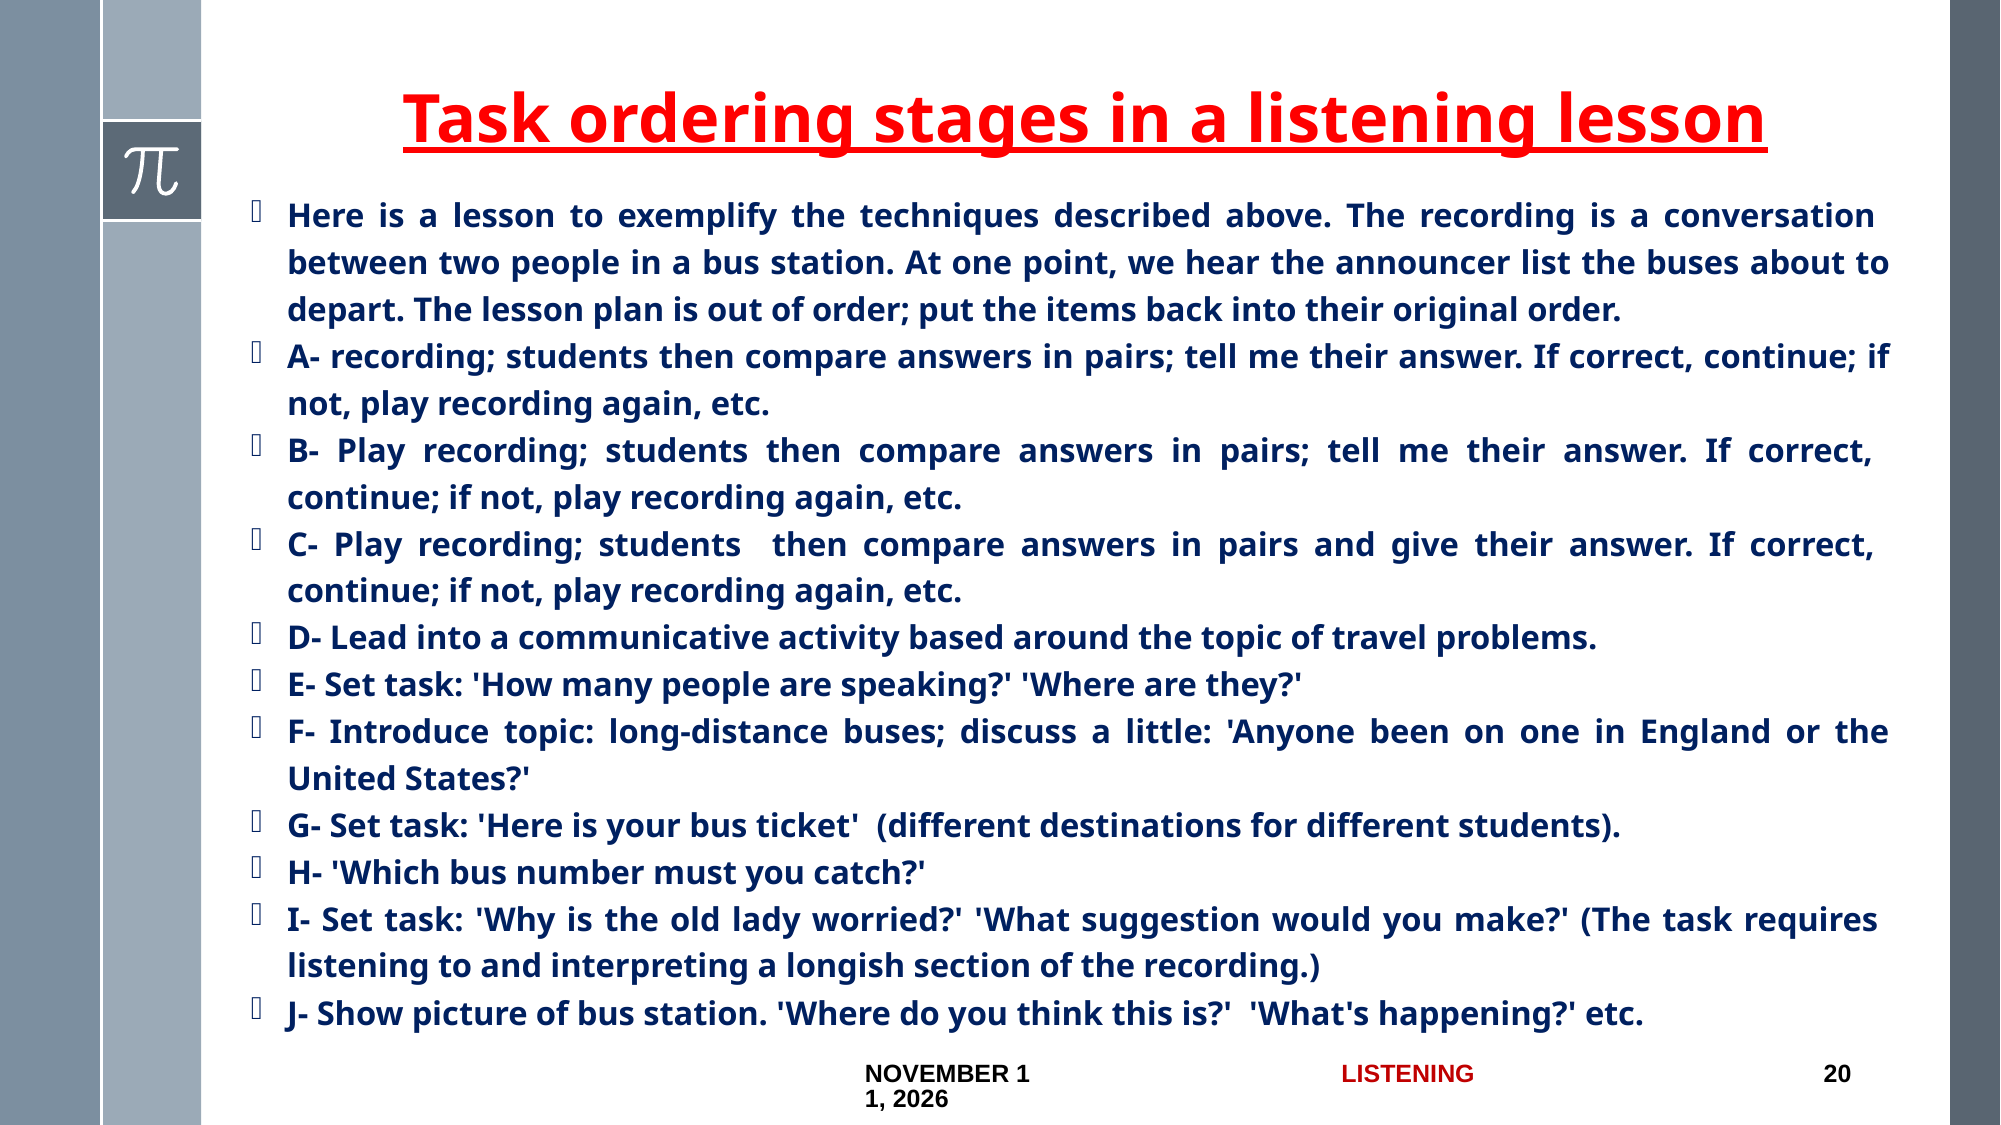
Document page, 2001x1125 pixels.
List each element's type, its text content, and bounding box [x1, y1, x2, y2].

footer Listening [1082, 1042, 1735, 1103]
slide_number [849, 1042, 1050, 1103]
list Here is a lesson to exemplify the techniques described above. The recording is a conversation between two people in a bus station. At one point, we hear the announcer list the buses about to depart. The lesson plan is out of order; put the items back into their original order. A- recording; students then compare answers in pairs; tell me their answer. If correct, continue; if not, play recording again, etc. B- Play recording; students then compare answers in pairs; tell me their answer. If correct, continue; if not, play recording again, etc. C- Play recording; students then compare answers in pairs and give their answer. If correct, continue; if not, play recording again, etc. D- Lead into a communicative activity based around the topic of travel problems. E- Set task: 'How many people are speaking?' 'Where are they?' F- Introduce topic: long-distance buses; discuss a little: 'Anyone been on one in England or the United States?' G- Set task: 'Here is your bus ticket' (different destinations for different students). H- 'Which bus number must you catch?' I- Set task: 'Why is the old lady worried?' 'What suggestion would you make?' (The task requires listening to and interpreting a longish section of the recording.) J- Show picture of bus station. 'Where do you think this is?' 'What's happening?' etc. [235, 179, 1906, 1054]
title Task ordering stages in a listening lesson [288, 41, 1883, 165]
slide_number 20 [1766, 1042, 1867, 1103]
